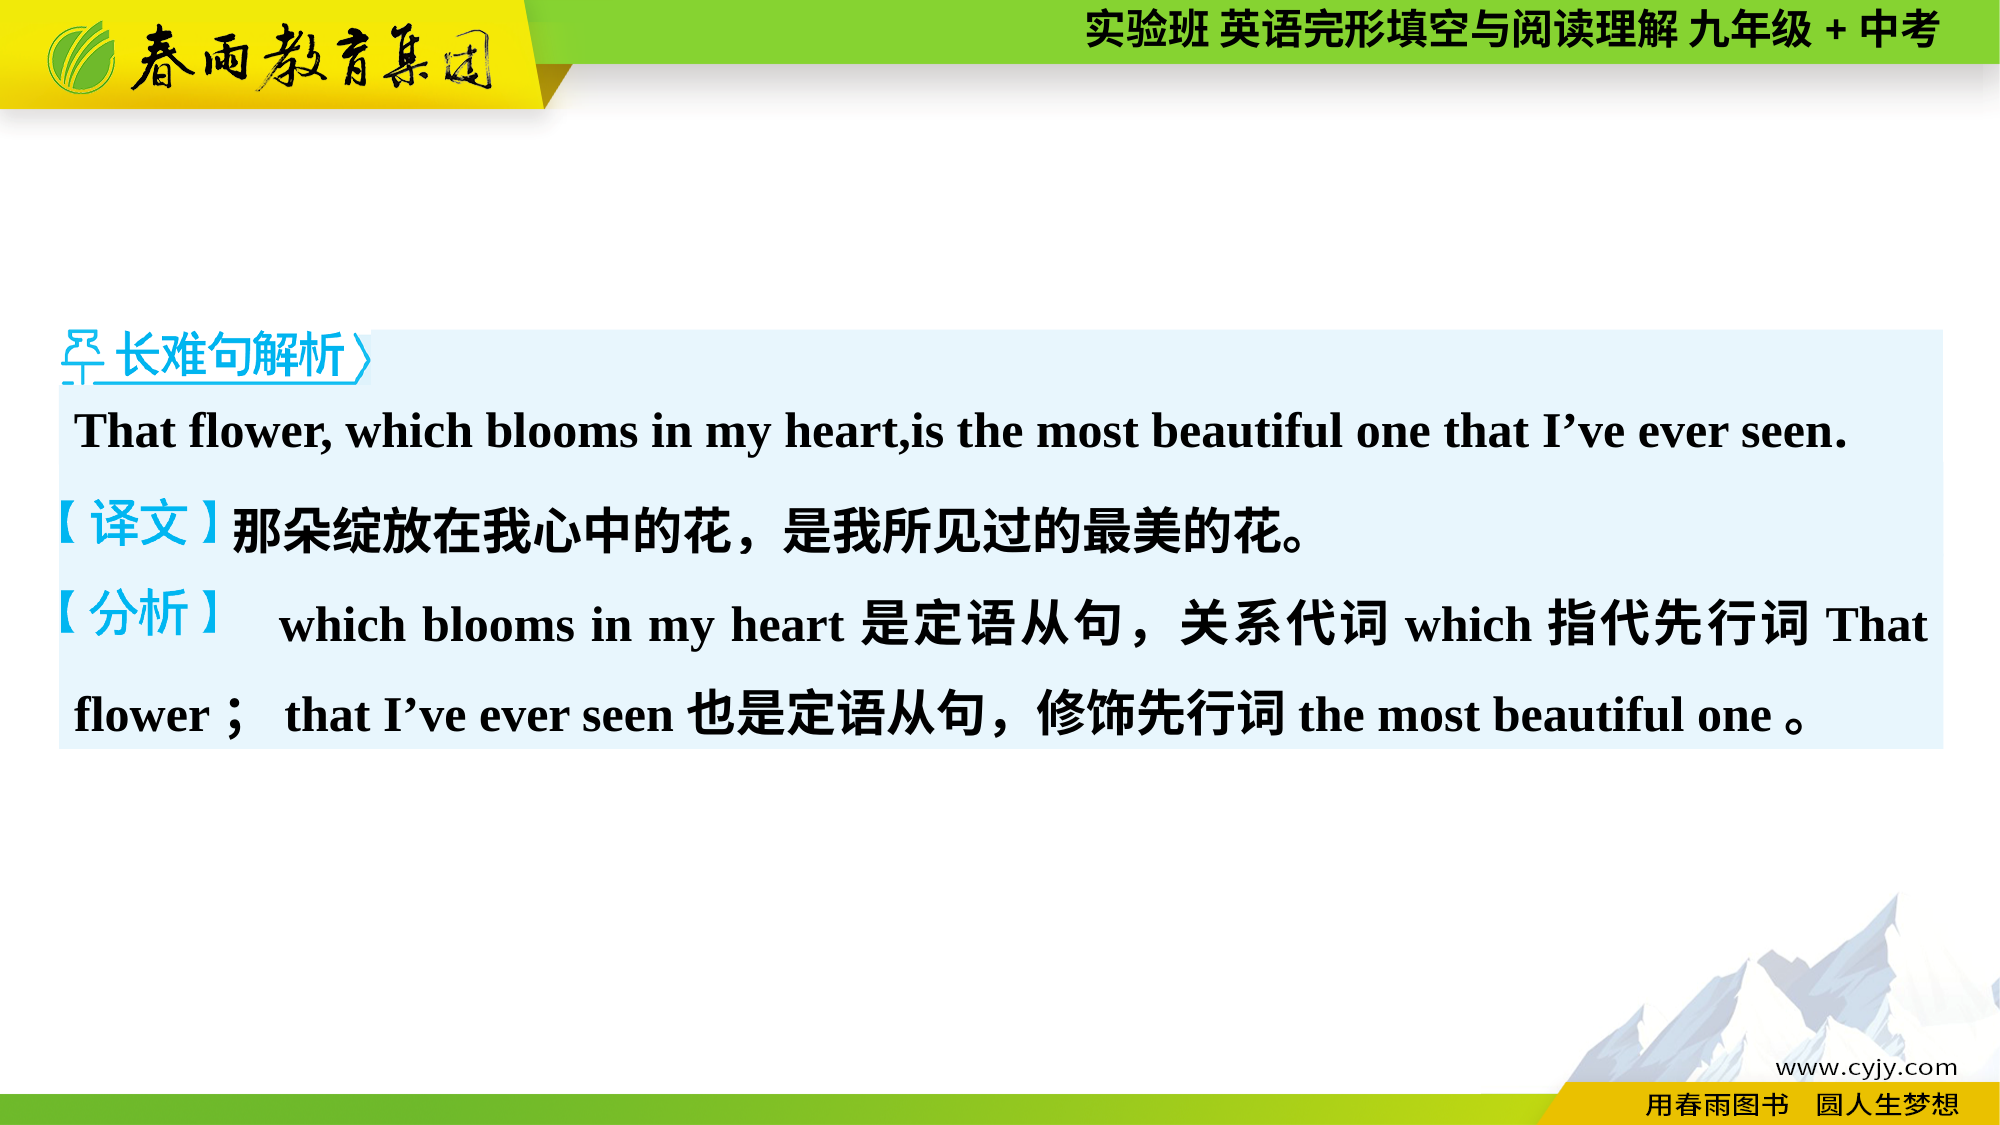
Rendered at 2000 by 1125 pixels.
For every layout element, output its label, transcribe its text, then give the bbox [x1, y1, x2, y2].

text_box That flower, which blooms in my heart,is the most beautiful one that I’ve ever seen. [58, 329, 1943, 465]
text_box which blooms in my heart是定语从句，关系代词which指代先行词That flower；that I’ve ever seen也是定语从句，修饰先行词the most beautiful one。 [59, 553, 1944, 749]
list 那朵绽放在我心中的花，是我所见过的最美的花。 [59, 461, 1944, 553]
picture [0, 0, 2000, 1125]
